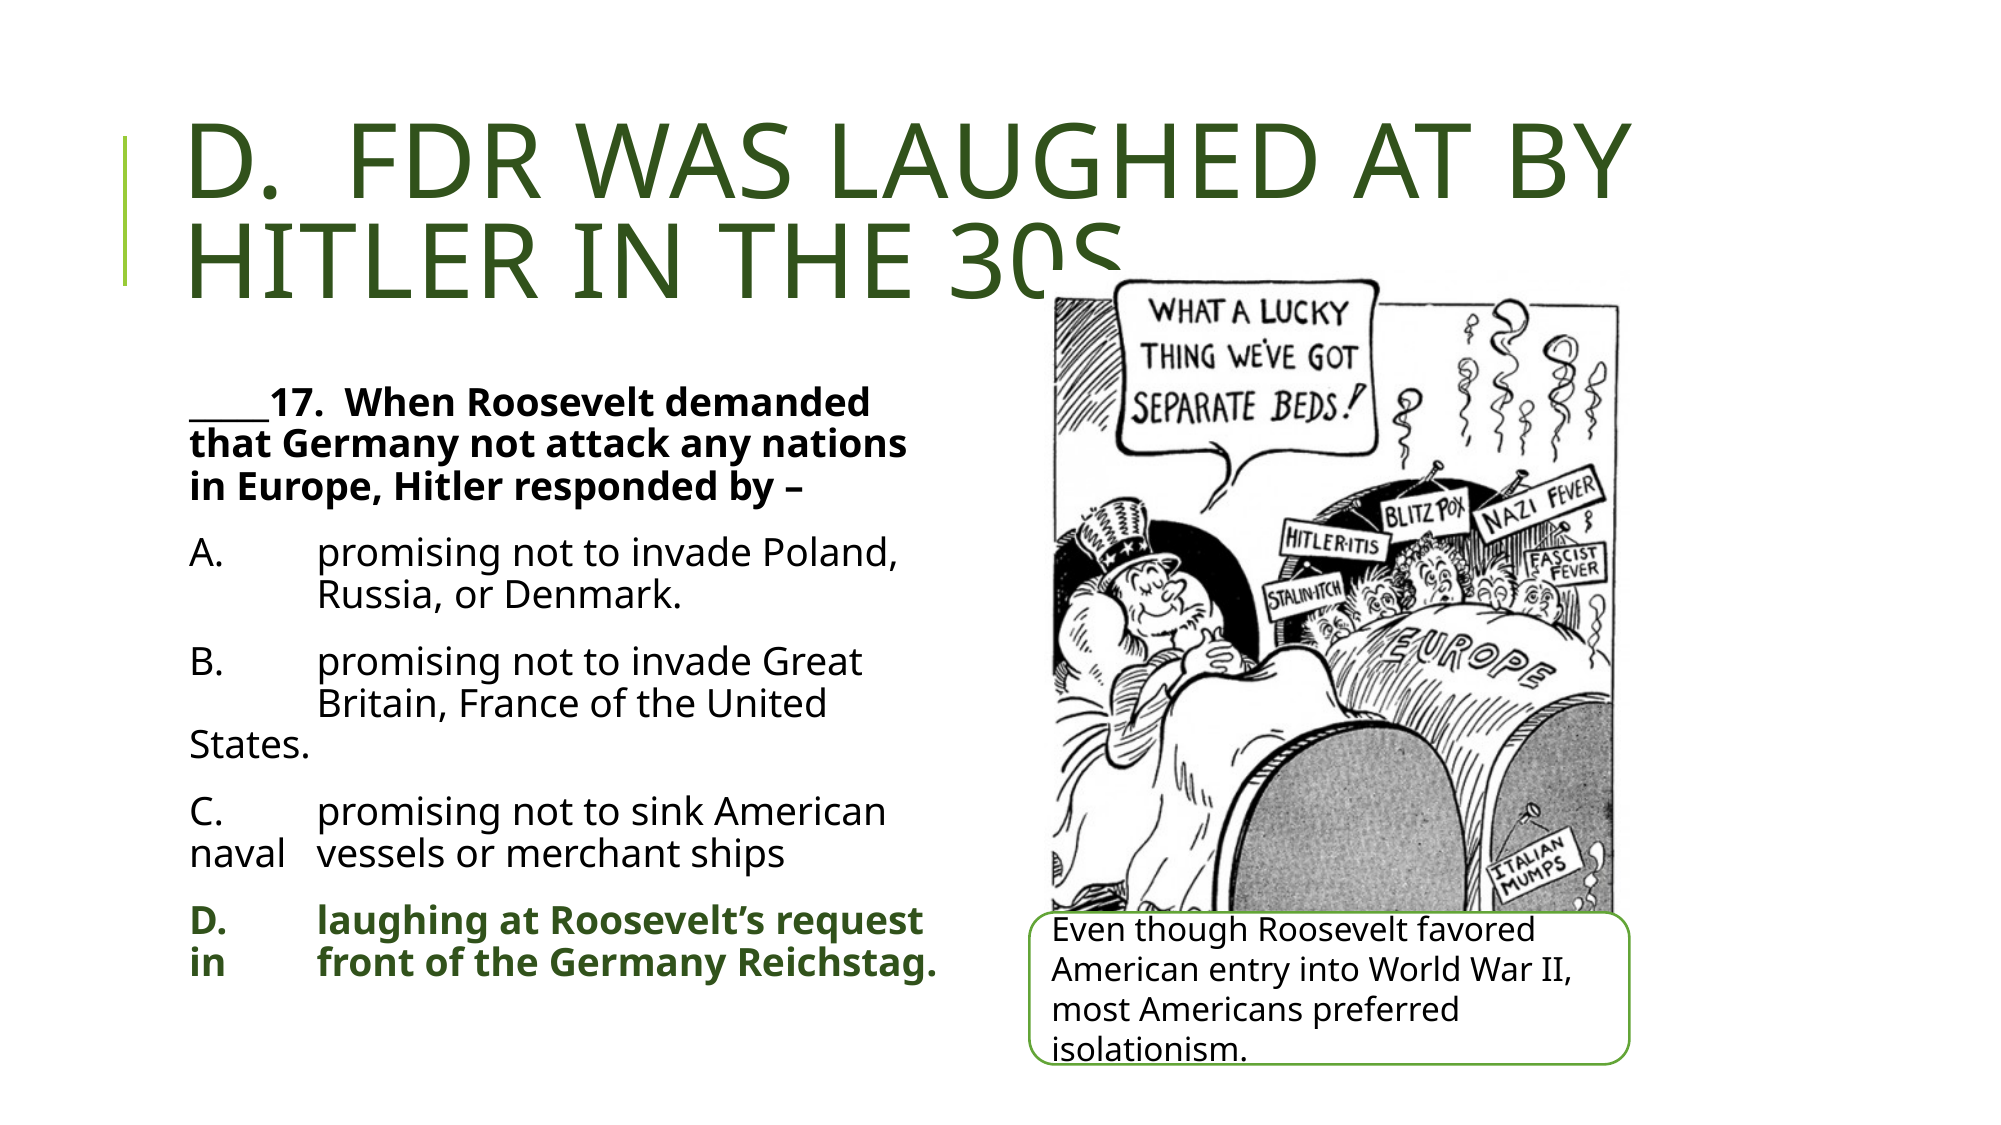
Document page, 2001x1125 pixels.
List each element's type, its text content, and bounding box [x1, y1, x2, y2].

text_box Even though Roosevelt favored American entry into World War II, most Americans preferred isolationism. [1028, 918, 1631, 1066]
title D. FDR was laughed at by Hitler in the 30s [168, 96, 1763, 342]
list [1043, 269, 1630, 1030]
list _____17. When Roosevelt demanded that Germany not attack any nations in Europe, Hitler responded by – A. promising not to invade Poland, Russia, or Denmark. B. promising not to invade Great Britain, France of the United States. C. promising not to sink American naval vessels or merchant ships D. laughing at Roosevelt’s request in front of the Germany Reichstag. [168, 375, 948, 1035]
